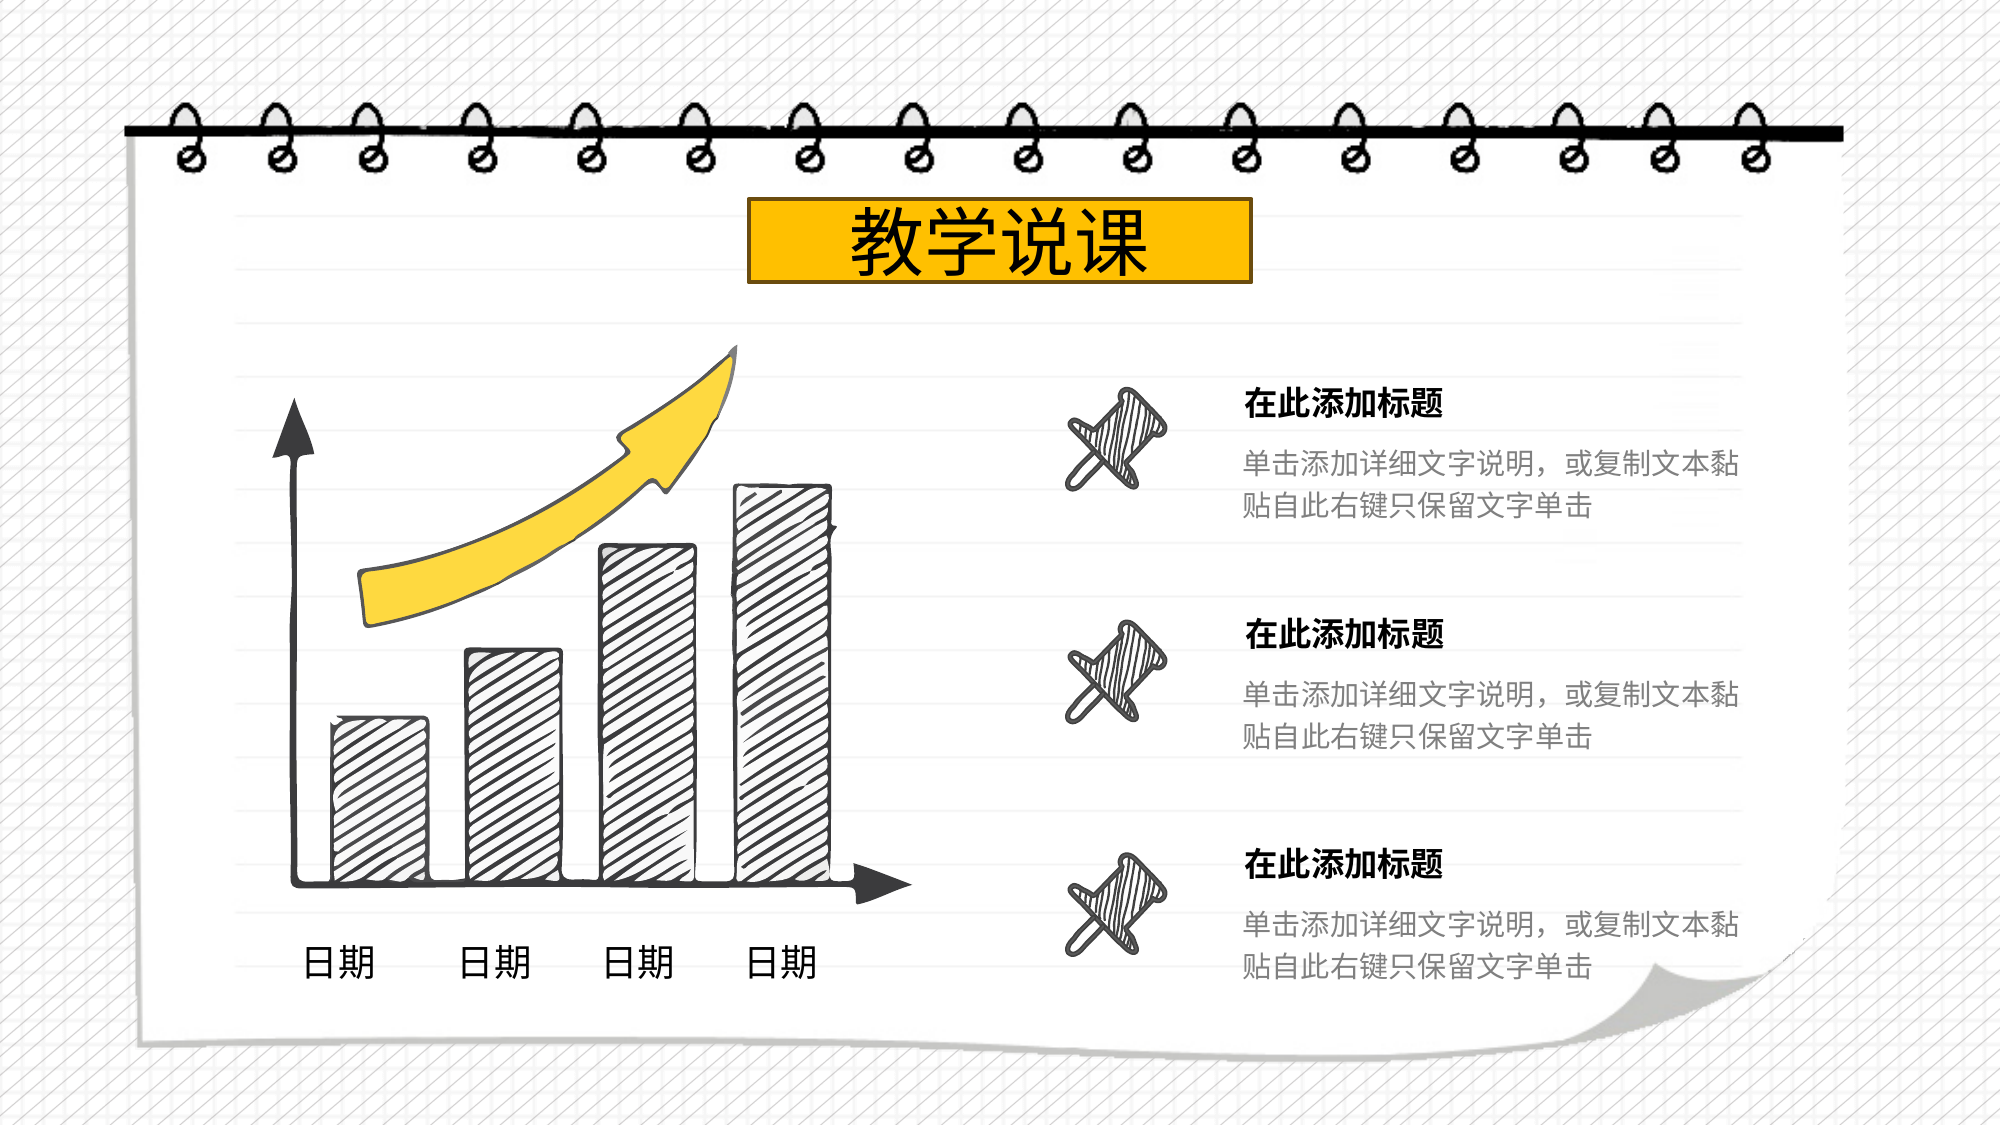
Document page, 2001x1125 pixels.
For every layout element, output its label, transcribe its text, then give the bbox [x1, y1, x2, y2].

text_box 在此添加标题 [1230, 374, 1526, 430]
text_box 在此添加标题 [1230, 605, 1526, 661]
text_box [272, 344, 913, 905]
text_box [1065, 387, 1167, 491]
text_box 单击添加详细文字说明，或复制文本黏贴自此右键只保留文字单击 [1227, 661, 1755, 761]
text_box 单击添加详细文字说明，或复制文本黏贴自此右键只保留文字单击 [1227, 892, 1755, 991]
text_box 日期 [595, 934, 680, 988]
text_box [1065, 620, 1167, 724]
text_box 日期 [296, 934, 380, 988]
text_box 单击添加详细文字说明，或复制文本黏贴自此右键只保留文字单击 [1227, 430, 1755, 530]
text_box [1065, 853, 1167, 957]
text_box 日期 [739, 934, 823, 988]
text_box 日期 [452, 934, 536, 988]
text_box 在此添加标题 [1230, 836, 1526, 891]
text_box 教学说课 [748, 199, 1252, 283]
picture [0, 0, 2000, 1125]
